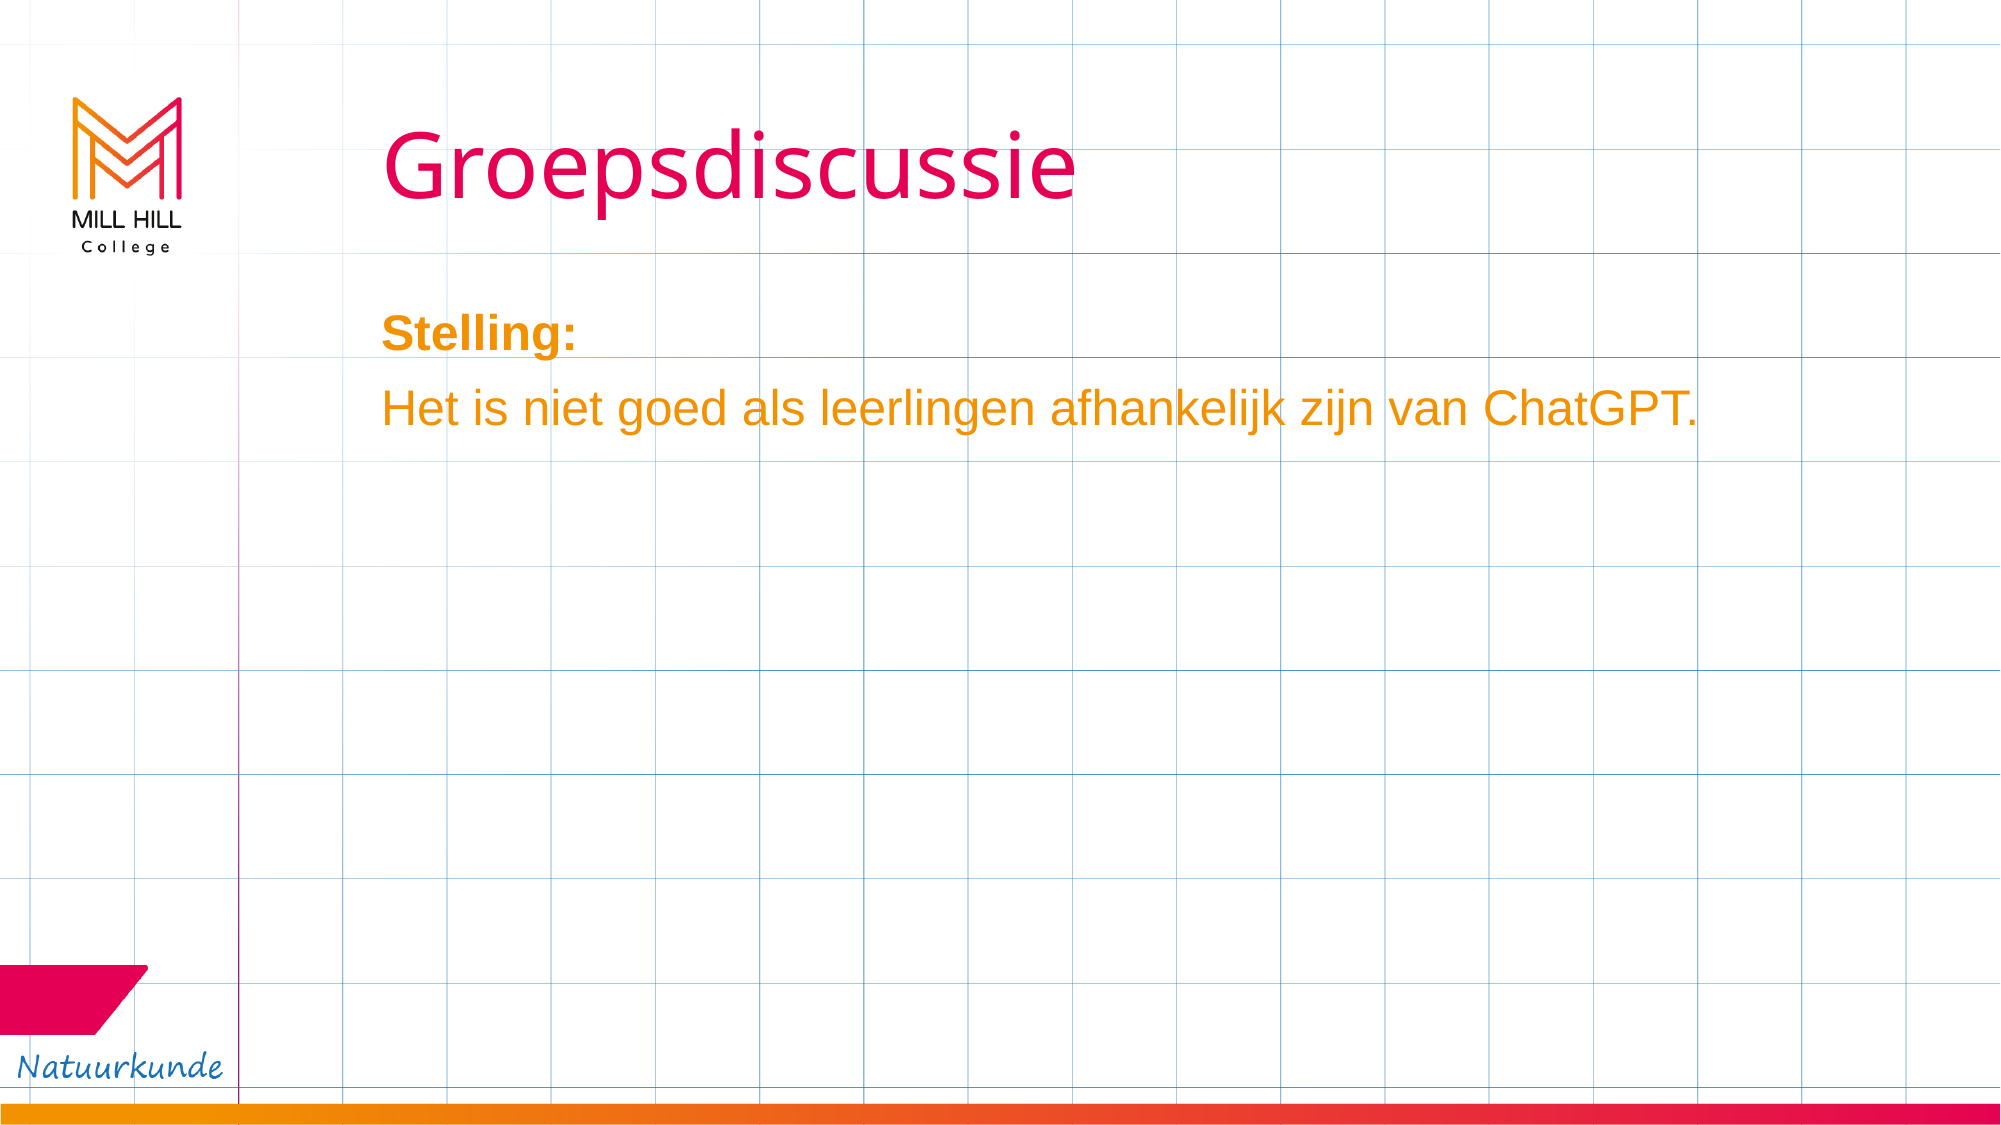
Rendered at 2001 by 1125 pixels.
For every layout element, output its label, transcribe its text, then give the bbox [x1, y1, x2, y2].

title Groepsdiscussie [366, 59, 1884, 278]
picture [0, 0, 2001, 1125]
list Stelling: Het is niet goed als leerlingen afhankelijk zijn van ChatGPT. [366, 299, 1884, 1014]
